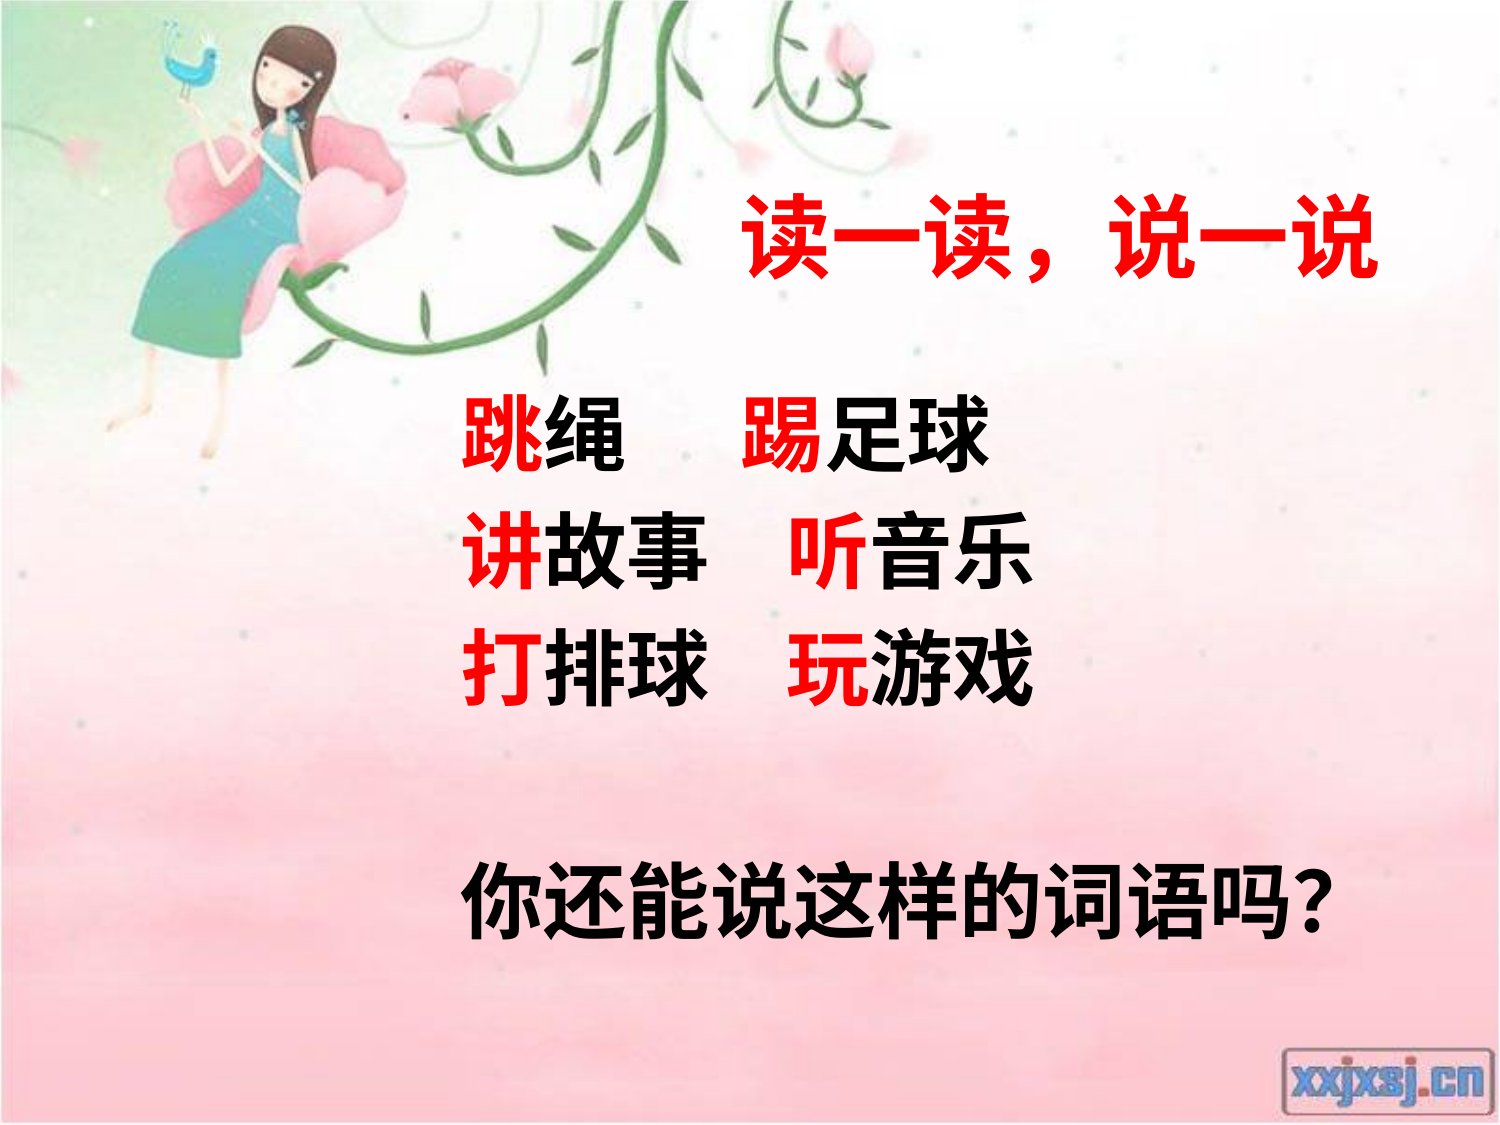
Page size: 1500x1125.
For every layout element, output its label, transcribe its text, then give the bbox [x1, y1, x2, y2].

title 读一读，说一说 [679, 140, 1442, 329]
picture [0, 0, 1500, 1125]
list 跳绳 踢足球 讲故事 听音乐 打排球 玩游戏 你还能说这样的词语吗？ [445, 375, 1500, 914]
